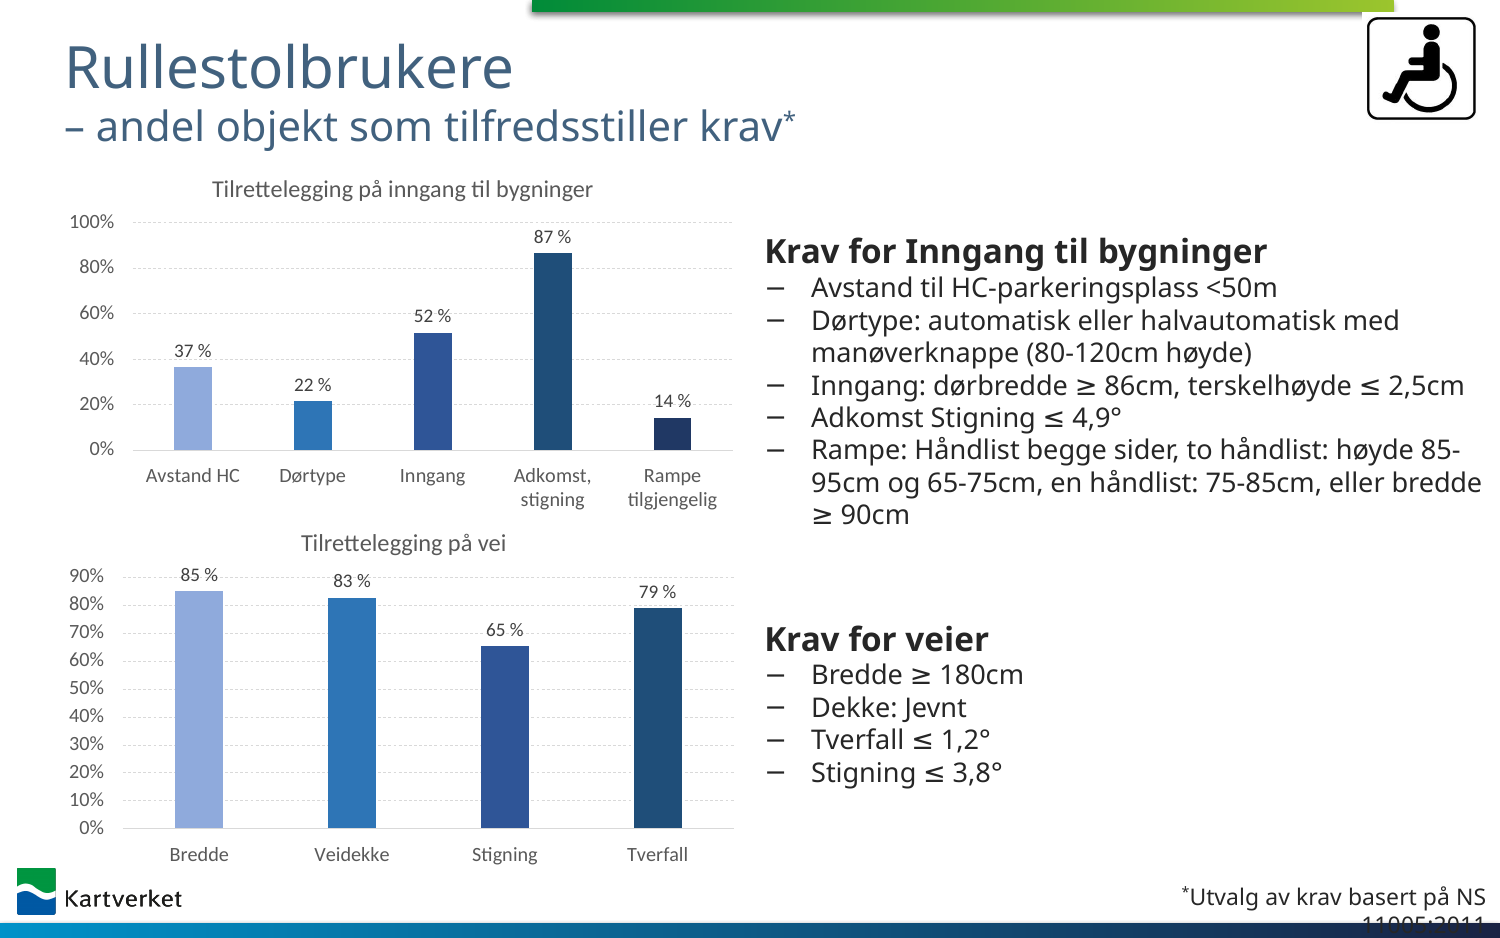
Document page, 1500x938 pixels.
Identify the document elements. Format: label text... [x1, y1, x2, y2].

text_box Krav for Inngang til bygninger Avstand til HC-parkeringsplass <50m Dørtype: automatisk eller halvautomatisk med manøverknappe (80-120cm høyde) Inngang: dørbredde ≥ 86cm, terskelhøyde ≤ 2,5cm Adkomst Stigning ≤ 4,9° Rampe: Håndlist begge sider, to håndlist: høyde 85-95cm og 65-75cm, en håndlist: 75-85cm, eller bredde ≥ 90cm [749, 223, 1500, 538]
text_box Rullestolbrukere – andel objekt som tilfredsstiller krav* [49, 25, 1431, 158]
text_box Krav for veier Bredde ≥ 180cm Dekke: Jevnt Tverfall ≤ 1,2° Stigning ≤ 3,8° [749, 610, 1500, 795]
text_box *Utvalg av krav basert på NS 11005:2011 [1068, 873, 1500, 938]
picture [1362, 12, 1481, 126]
picture [62, 166, 744, 519]
picture [62, 520, 746, 874]
